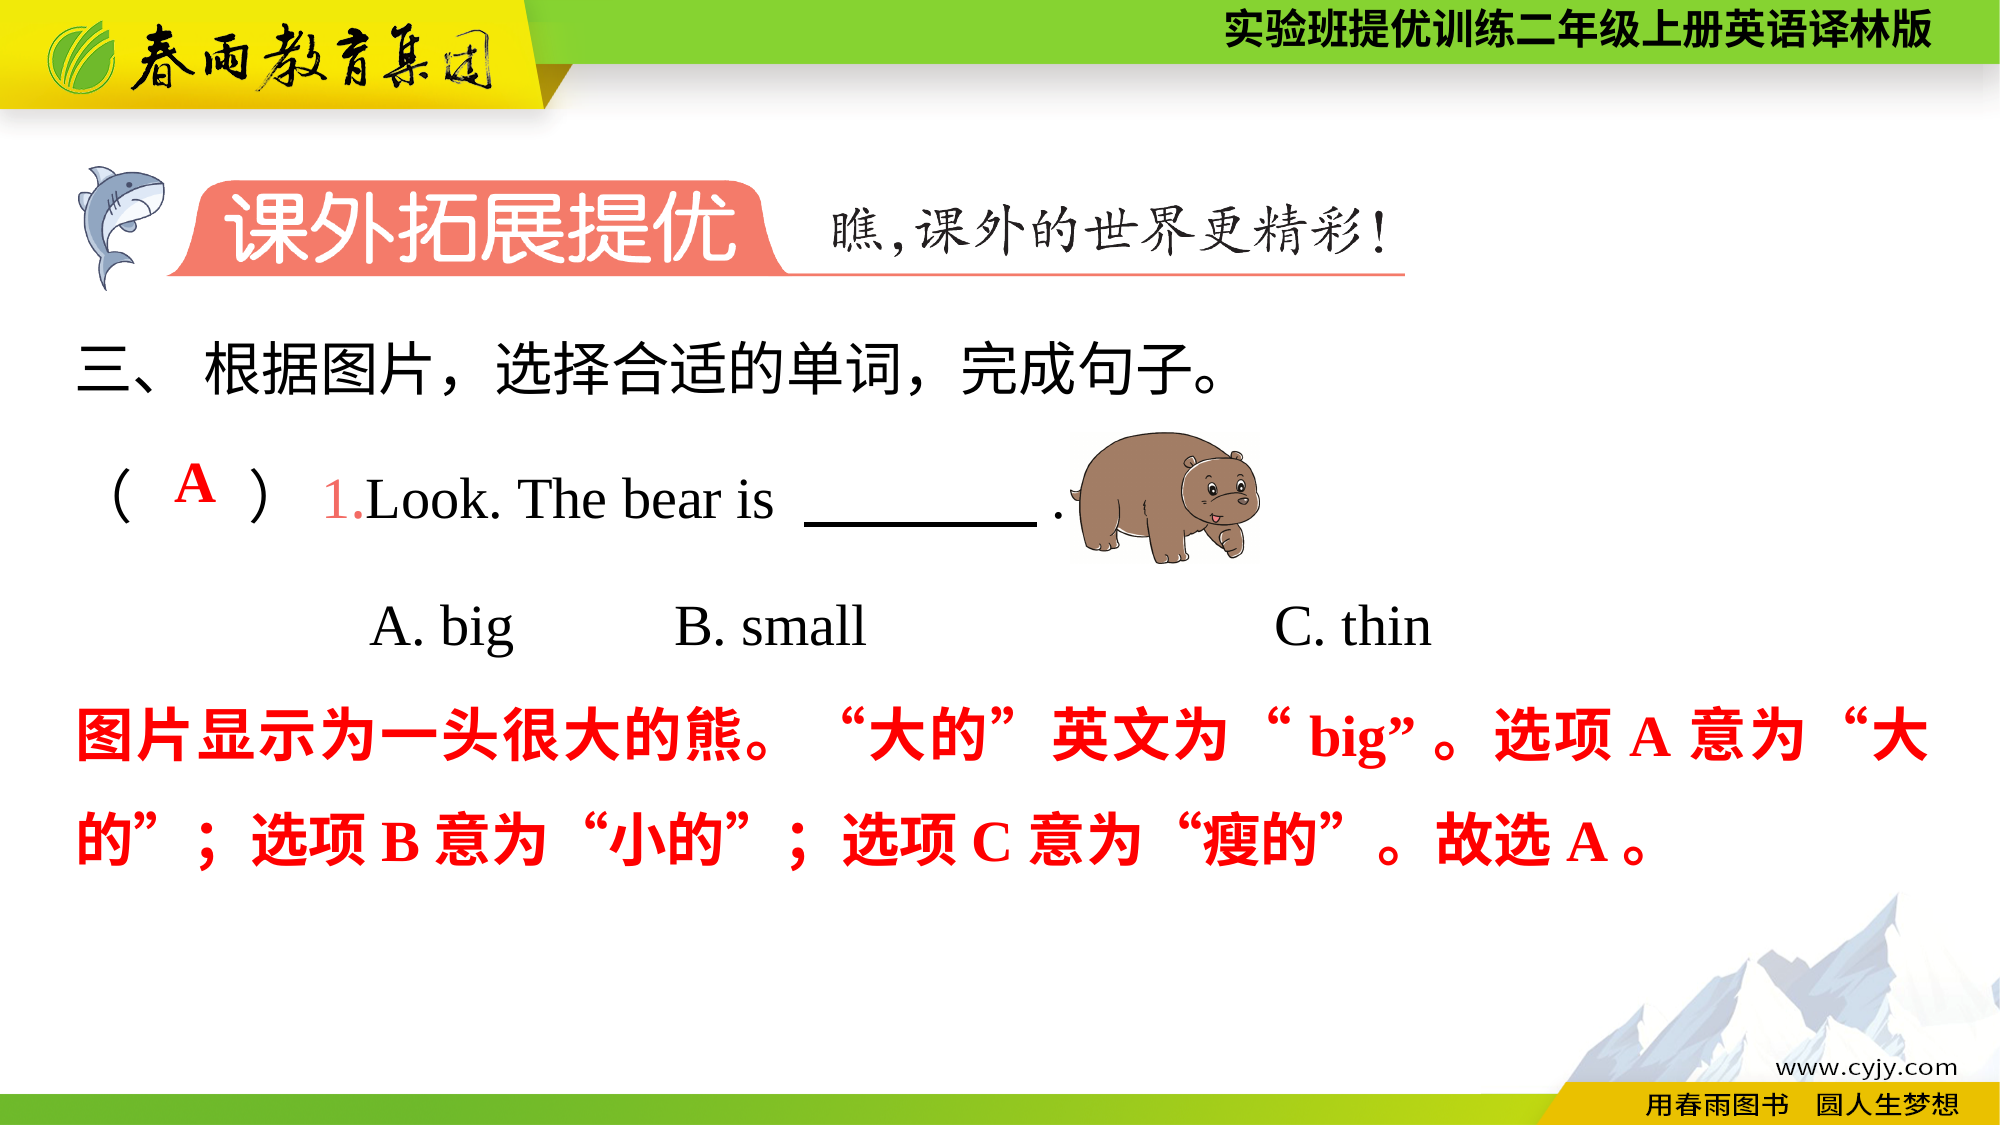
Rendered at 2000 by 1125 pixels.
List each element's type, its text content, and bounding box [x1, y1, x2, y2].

picture [0, 0, 2000, 1125]
text_box A [159, 437, 232, 522]
text_box 图片显示为一头很大的熊。“大的”英文为“big”。选项A意为“大的”；选项B意为“小的”；选项C意为“瘦的”。故选A。 [60, 655, 1945, 881]
list 三、 根据图片，选择合适的单词，完成句子。 （ ）1.Look. The bear is . A. big B. small C. thin [59, 289, 1944, 669]
